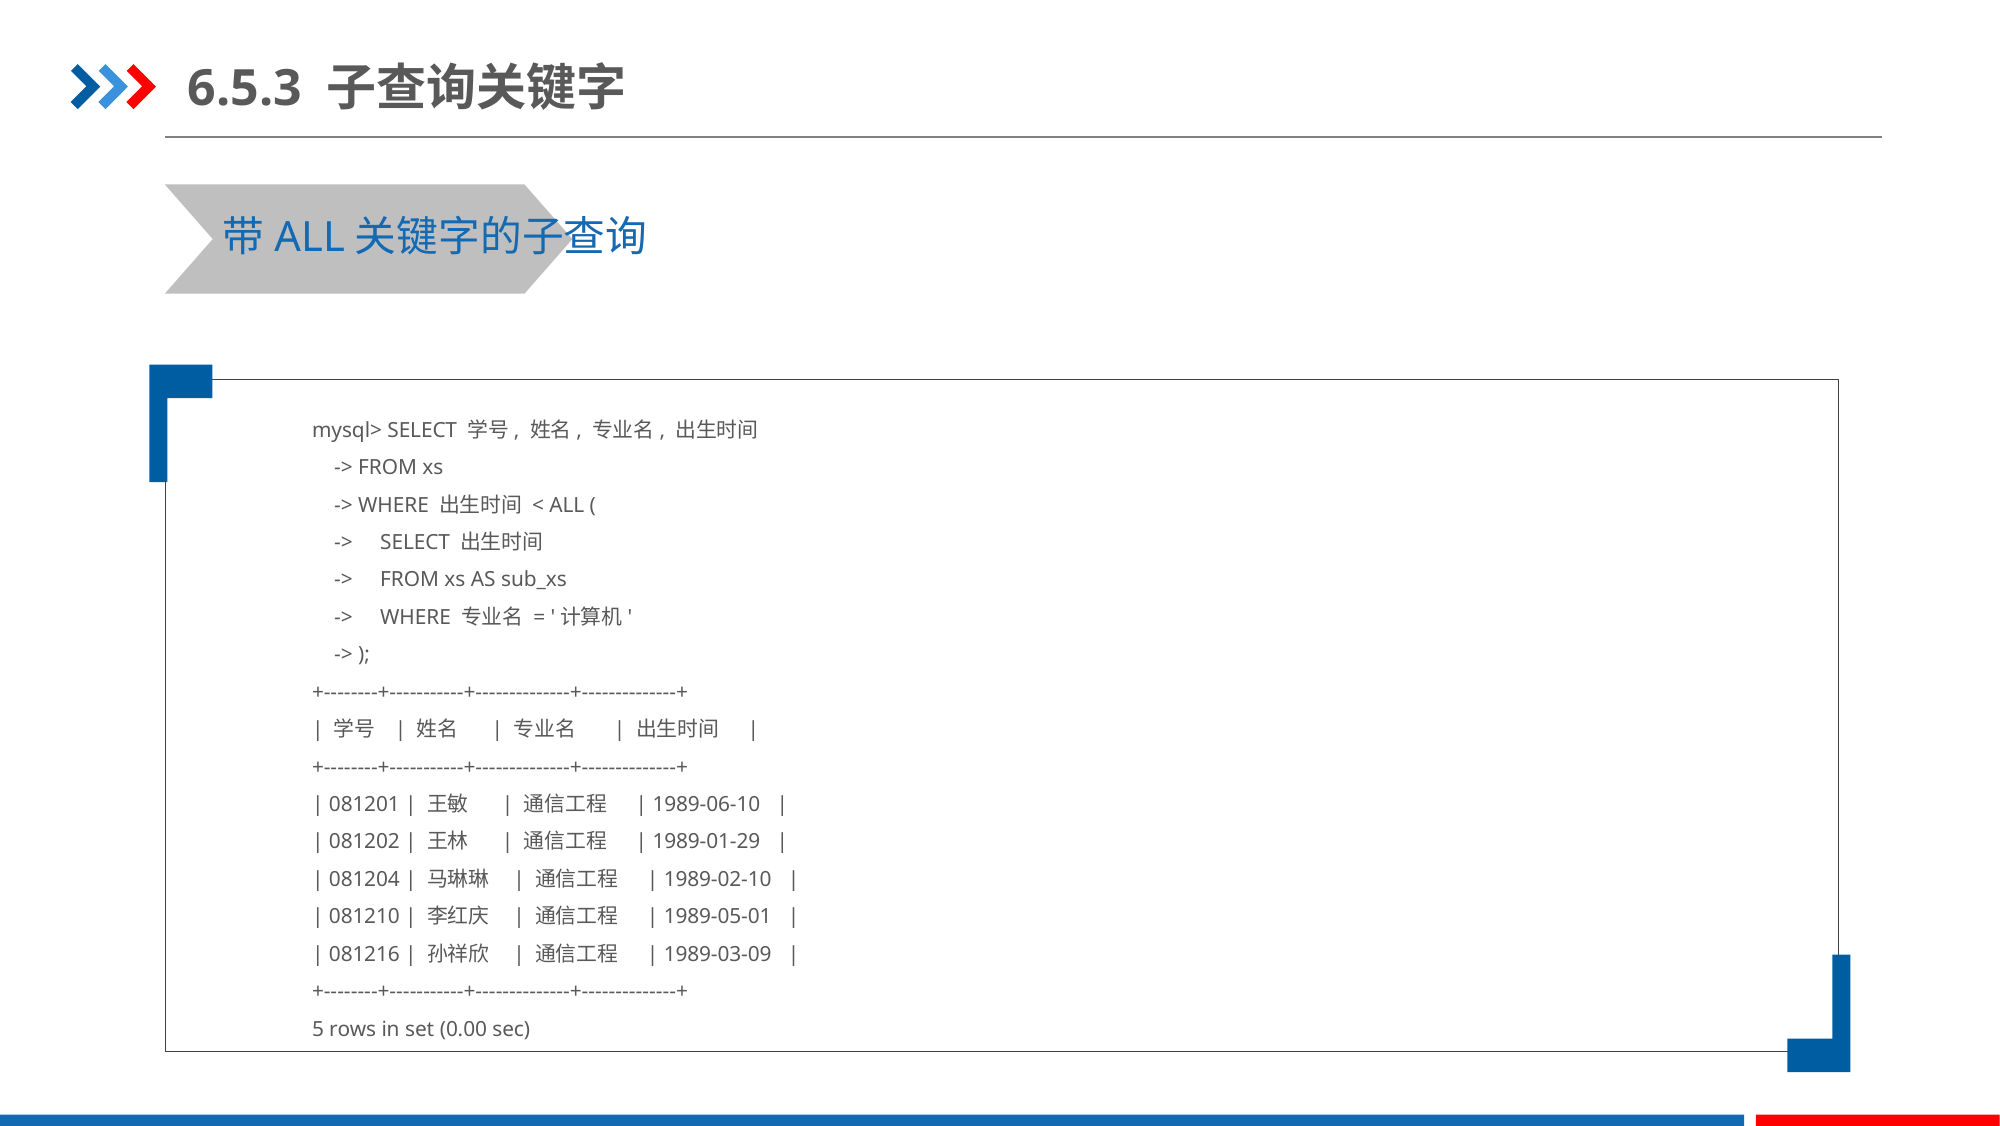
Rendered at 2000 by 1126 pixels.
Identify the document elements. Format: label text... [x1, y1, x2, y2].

text_box 6.5.3 子查询关键字 [187, 43, 827, 127]
text_box [1785, 953, 1852, 1074]
text_box 带ALL关键字的子查询 [207, 202, 663, 267]
text_box [164, 184, 540, 233]
text_box [163, 378, 1841, 1053]
text_box [164, 245, 548, 294]
text_box [147, 363, 215, 484]
